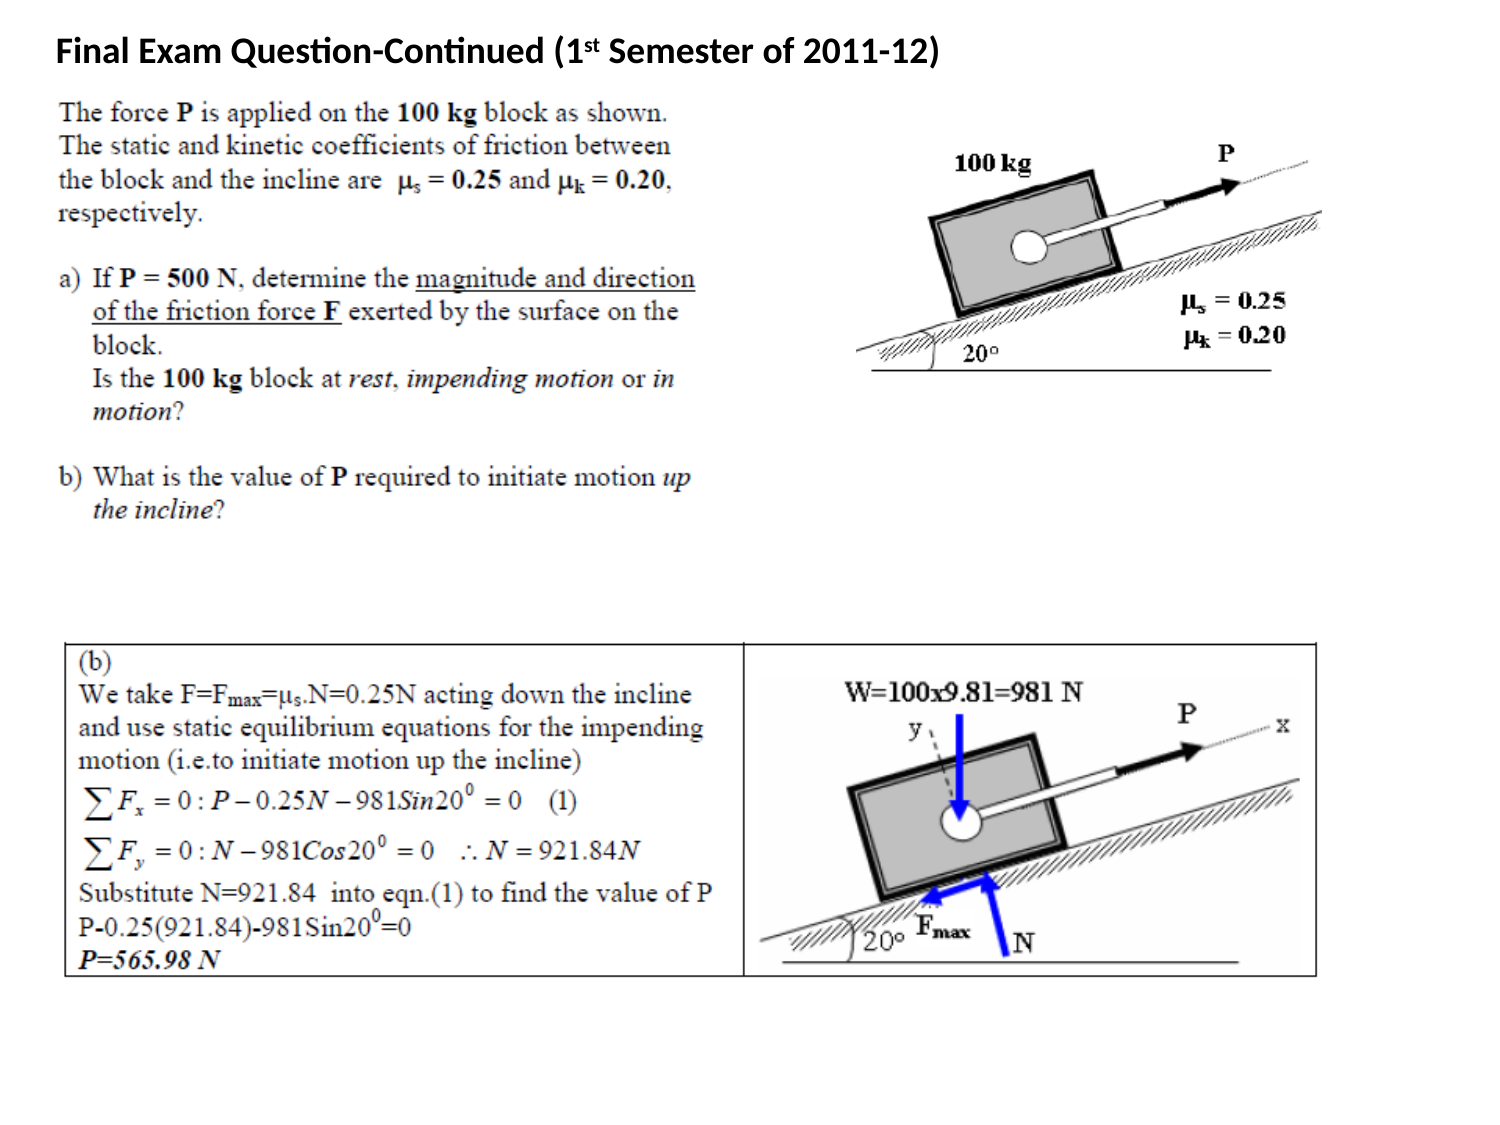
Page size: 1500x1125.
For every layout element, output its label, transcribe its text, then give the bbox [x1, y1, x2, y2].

picture [52, 94, 702, 526]
text_box Final Exam Question-Continued (1st Semester of 2011-12) [41, 18, 1211, 79]
picture [60, 633, 1325, 986]
picture [855, 136, 1323, 382]
